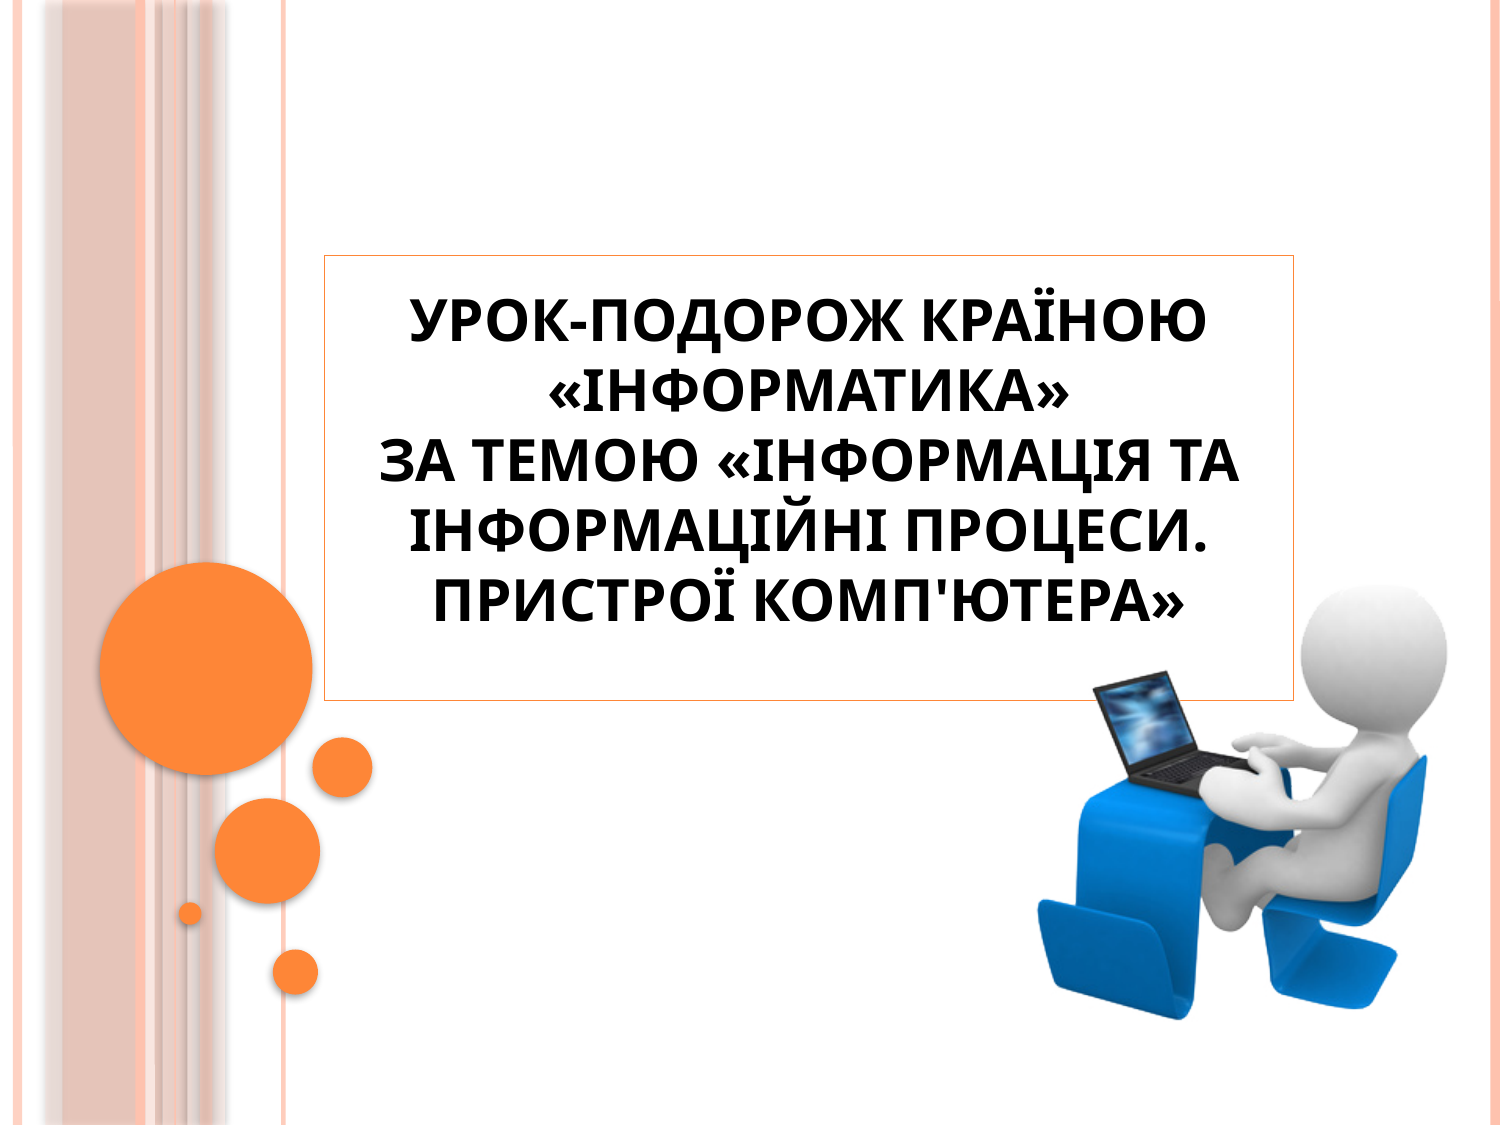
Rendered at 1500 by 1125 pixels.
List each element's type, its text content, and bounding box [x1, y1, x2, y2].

title Урок-подорож країною «Інформатика» за темою «Інформація та інформаційні процеси. Пристрої комп'ютера» [324, 255, 1294, 701]
picture [963, 546, 1500, 1088]
